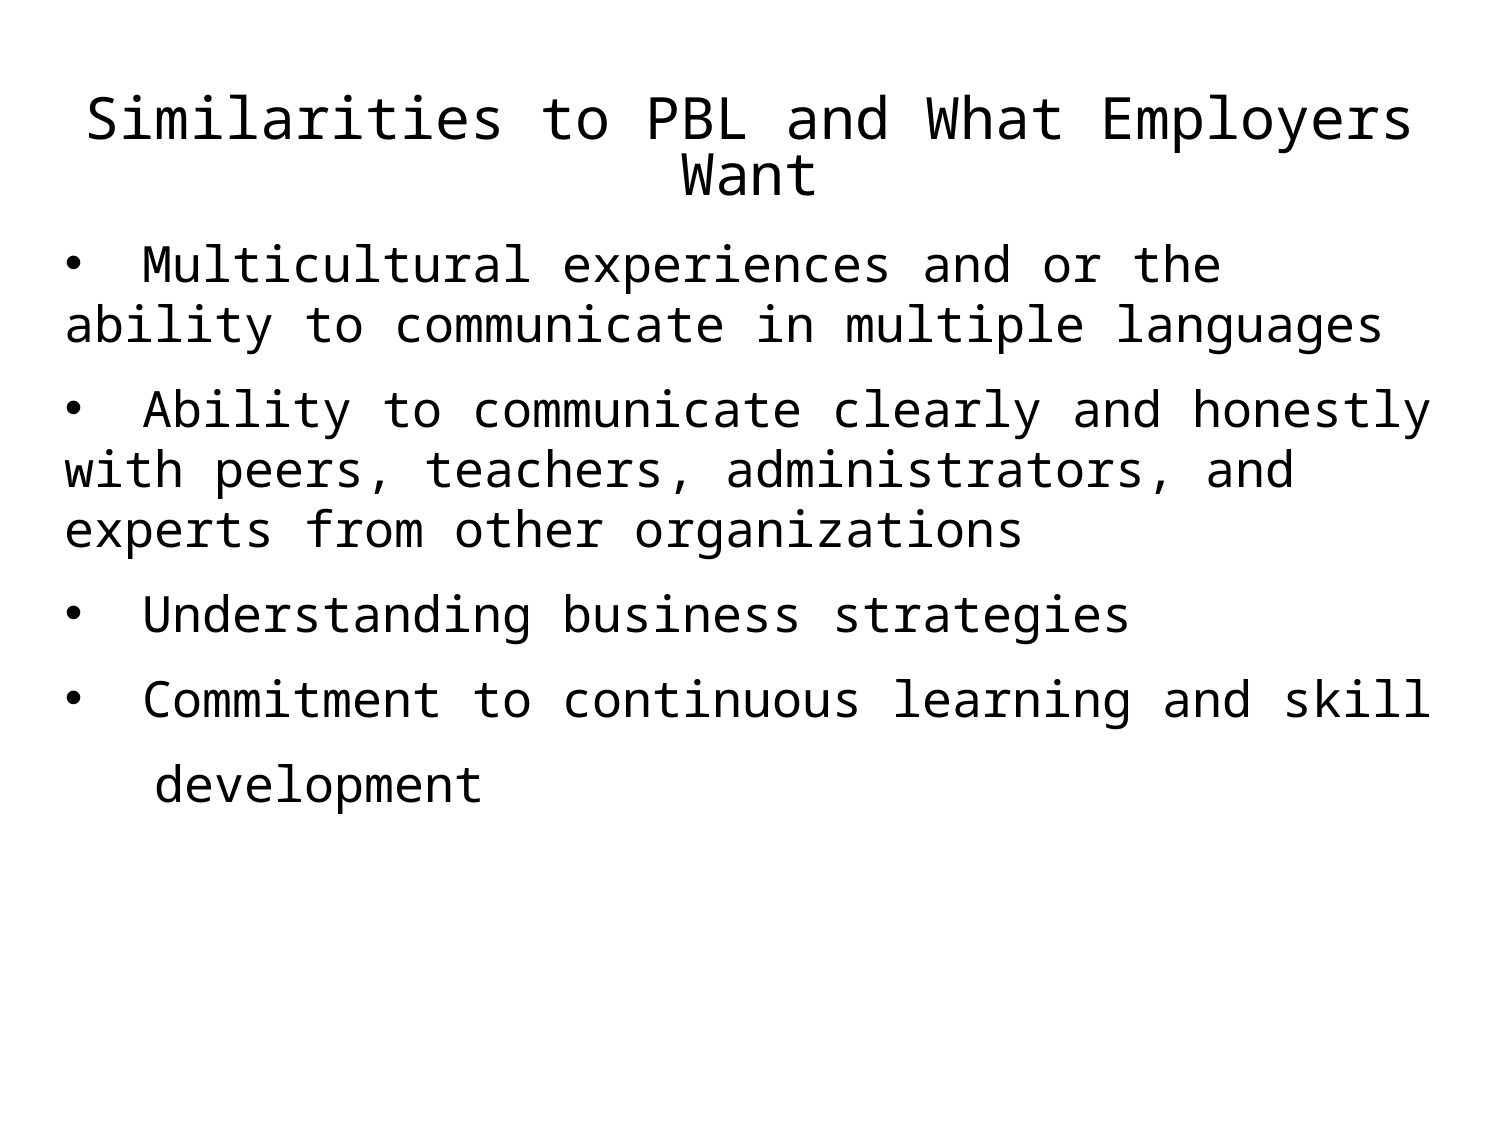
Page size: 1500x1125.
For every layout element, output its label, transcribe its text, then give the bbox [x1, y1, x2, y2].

text_box Similarities to PBL and What Employers Want [0, 87, 1500, 215]
text_box Multicultural experiences and or the ability to communicate in multiple languages Ability to communicate clearly and honestly with peers, teachers, administrators, and experts from other organizations Understanding business strategies Commitment to continuous learning and skill development [50, 224, 1450, 820]
